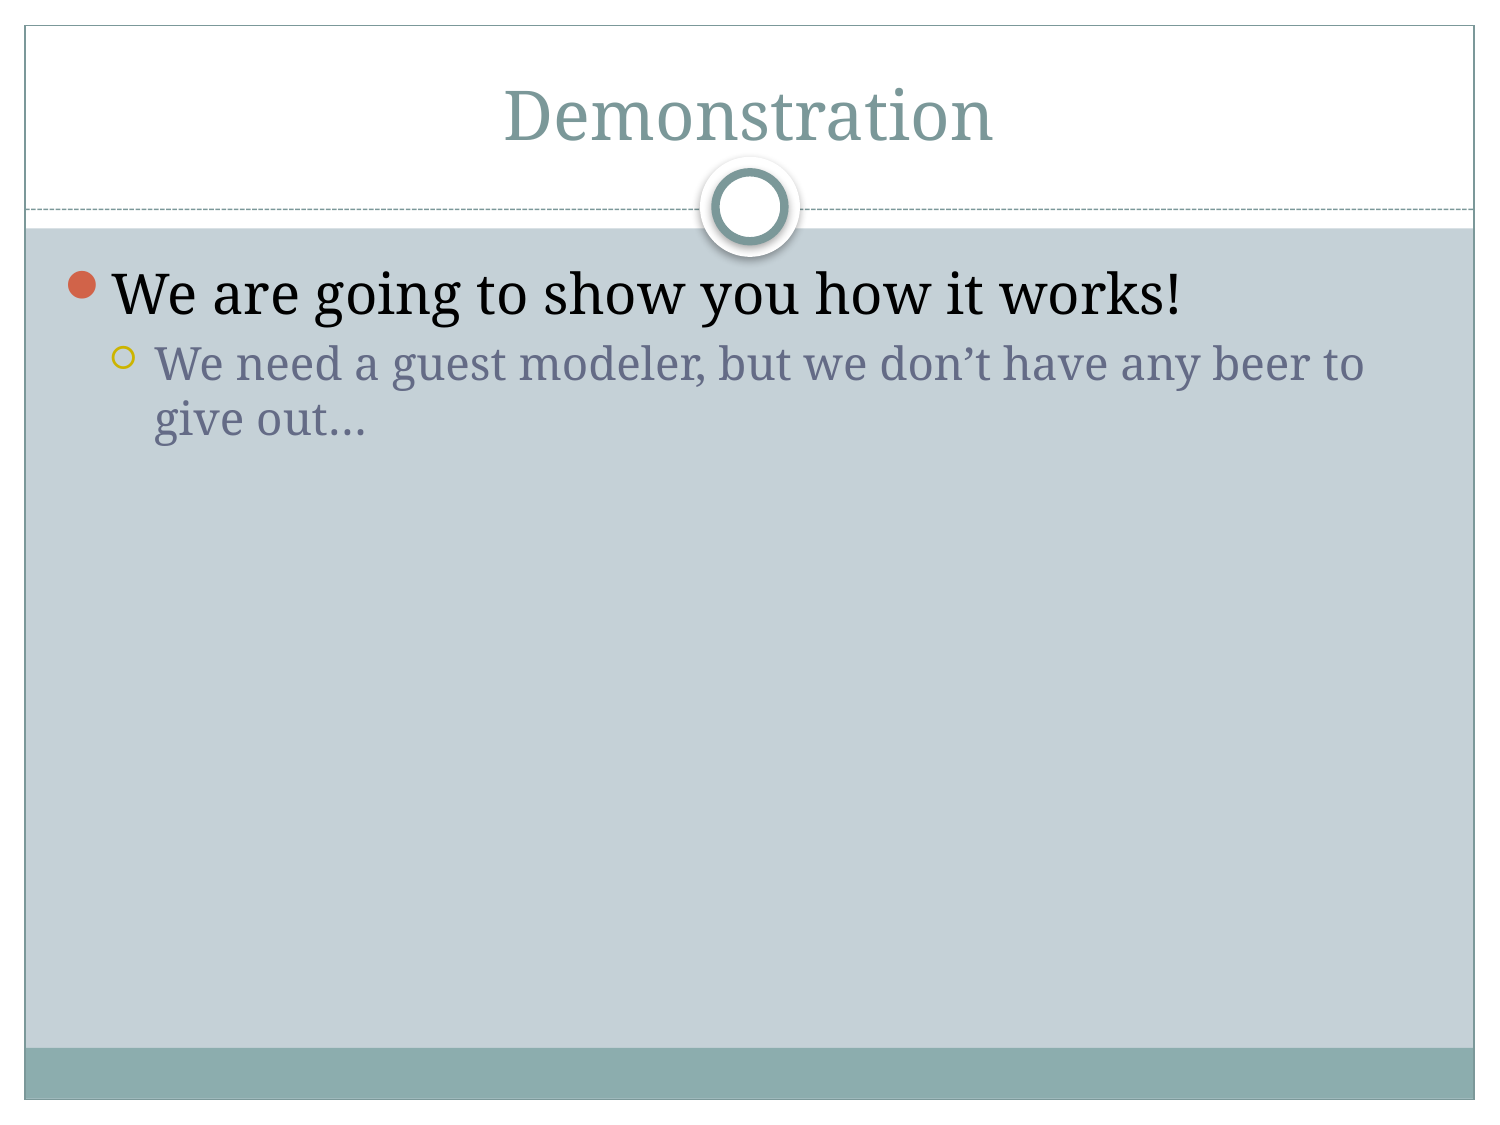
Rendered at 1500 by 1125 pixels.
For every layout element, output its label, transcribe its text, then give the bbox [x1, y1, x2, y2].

list We are going to show you how it works! We need a guest modeler, but we don’t have any beer to give out… [49, 250, 1445, 1001]
title Demonstration [49, 37, 1450, 162]
